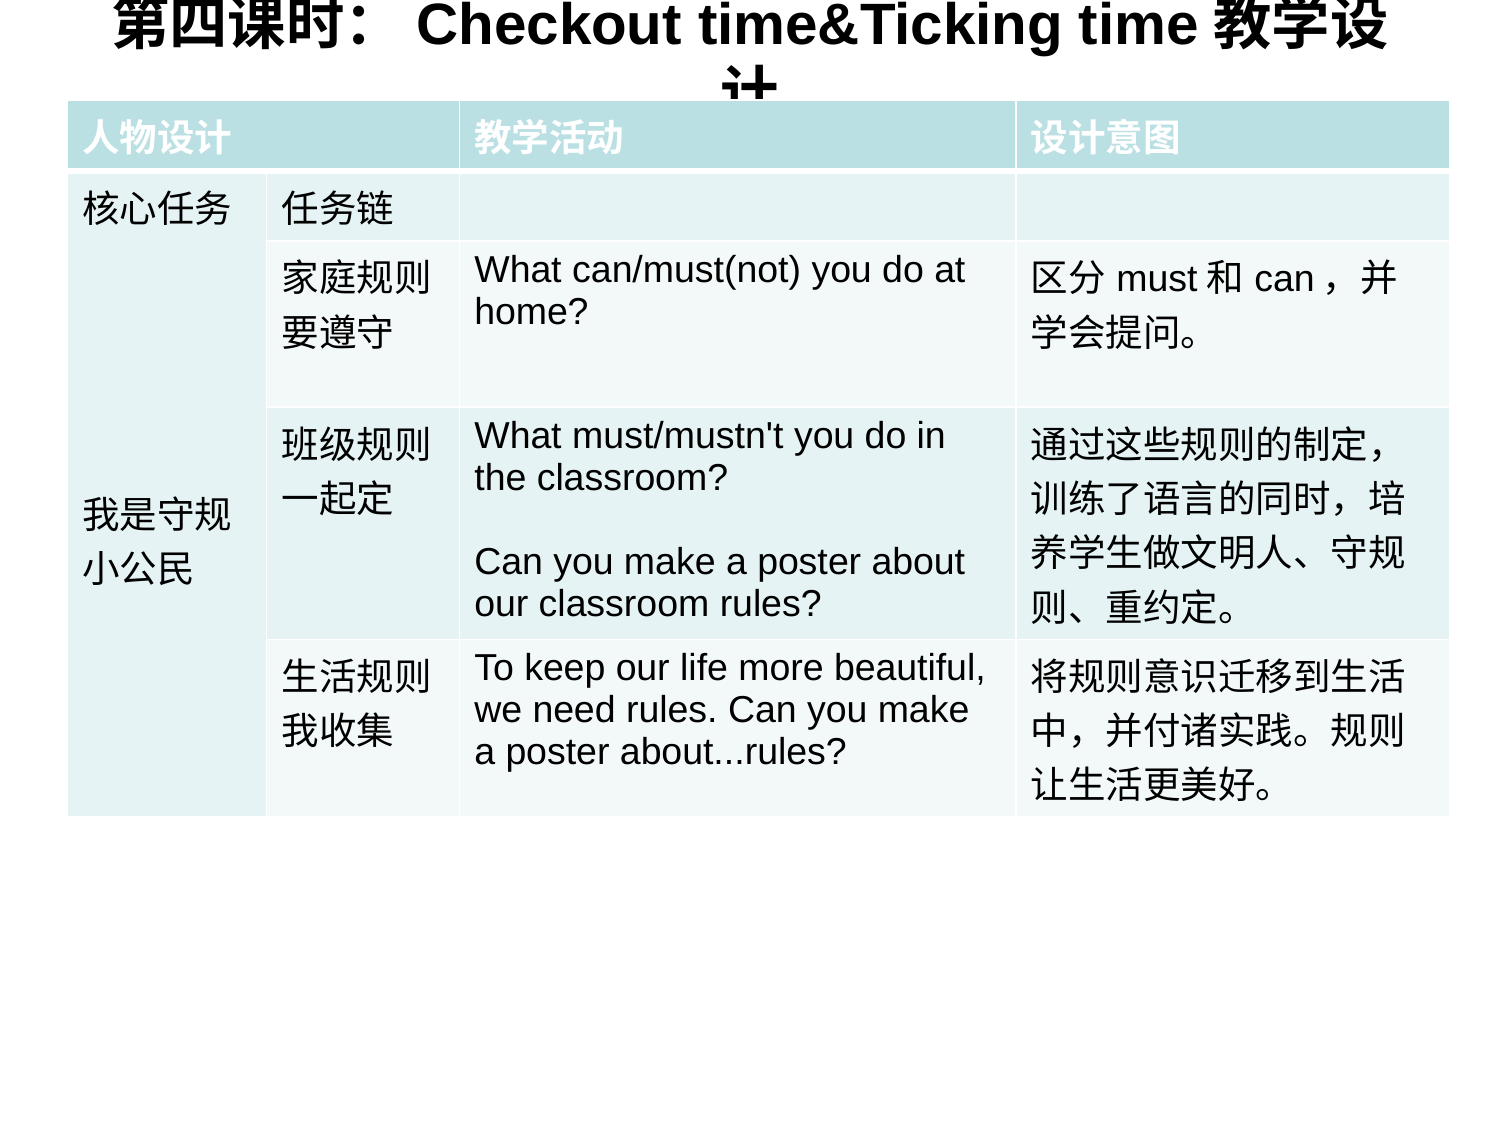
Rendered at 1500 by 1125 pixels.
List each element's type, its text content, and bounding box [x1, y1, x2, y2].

table_header 设计意图 [1017, 101, 1449, 168]
table_cell 核心任务 我是守规小公民 [68, 174, 266, 816]
table_cell [460, 174, 1015, 240]
table_cell 生活规则我收集 [267, 640, 459, 816]
table_header 人物设计 [68, 101, 459, 168]
table_header 教学活动 [460, 101, 1015, 168]
table_cell What must/mustn't you do in the classroom? Can you make a poster about our classroom rules? [460, 408, 1015, 639]
title 第四课时：Checkout time&Ticking time教学设计 [74, 0, 1426, 99]
table_cell 区分must和can，并学会提问。 [1017, 242, 1449, 406]
table_cell 家庭规则要遵守 [267, 242, 459, 406]
table_cell To keep our life more beautiful, we need rules. Can you make a poster about...rules? [460, 640, 1015, 816]
table_cell 将规则意识迁移到生活中，并付诸实践。规则让生活更美好。 [1017, 640, 1449, 816]
table_cell 任务链 [267, 174, 459, 240]
table_cell 班级规则一起定 [267, 408, 459, 639]
table_cell 通过这些规则的制定，训练了语言的同时，培养学生做文明人、守规则、重约定。 [1017, 408, 1449, 639]
table_cell What can/must(not) you do at home? [460, 242, 1015, 406]
table_cell [1017, 174, 1449, 240]
